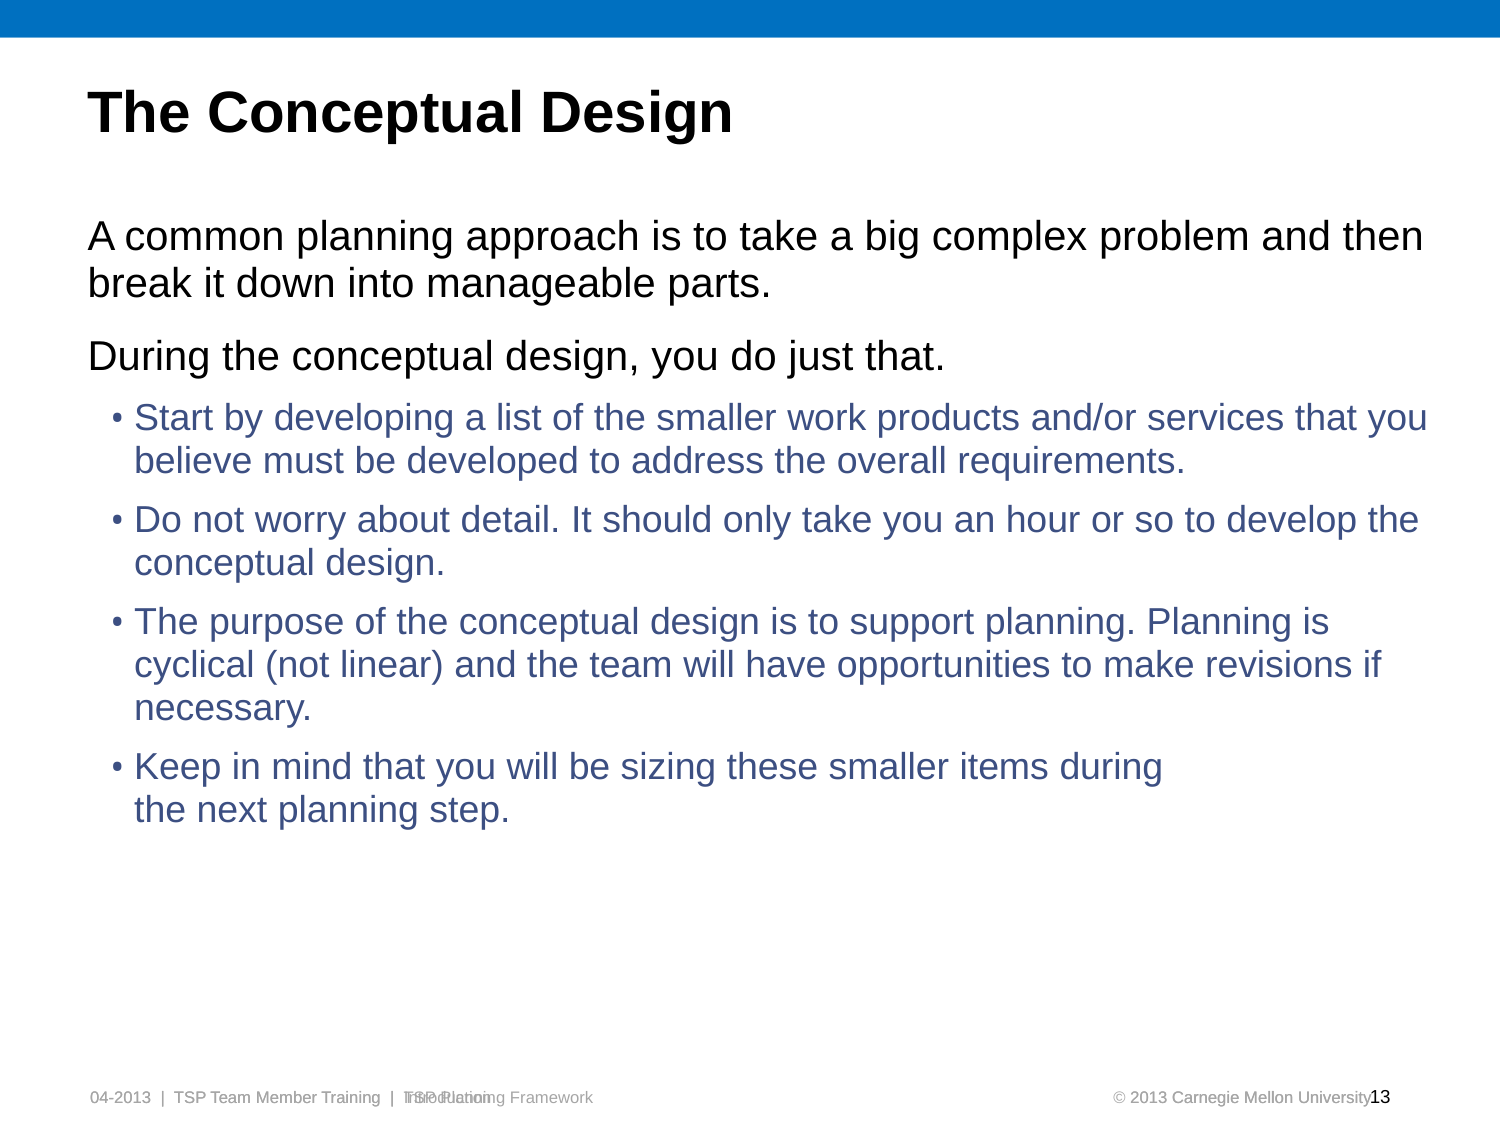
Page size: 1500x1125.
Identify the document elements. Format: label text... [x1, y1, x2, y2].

title The Conceptual Design [87, 87, 1439, 212]
list A common planning approach is to take a big complex problem and then break it down into manageable parts. During the conceptual design, you do just that. Start by developing a list of the smaller work products and/or services that you believe must be developed to address the overall requirements. Do not worry about detail. It should only take you an hour or so to develop the conceptual design. The purpose of the conceptual design is to support planning. Planning is cyclical (not linear) and the team will have opportunities to make revisions if necessary. Keep in mind that you will be sizing these smaller items during the next planning step. [87, 212, 1440, 887]
